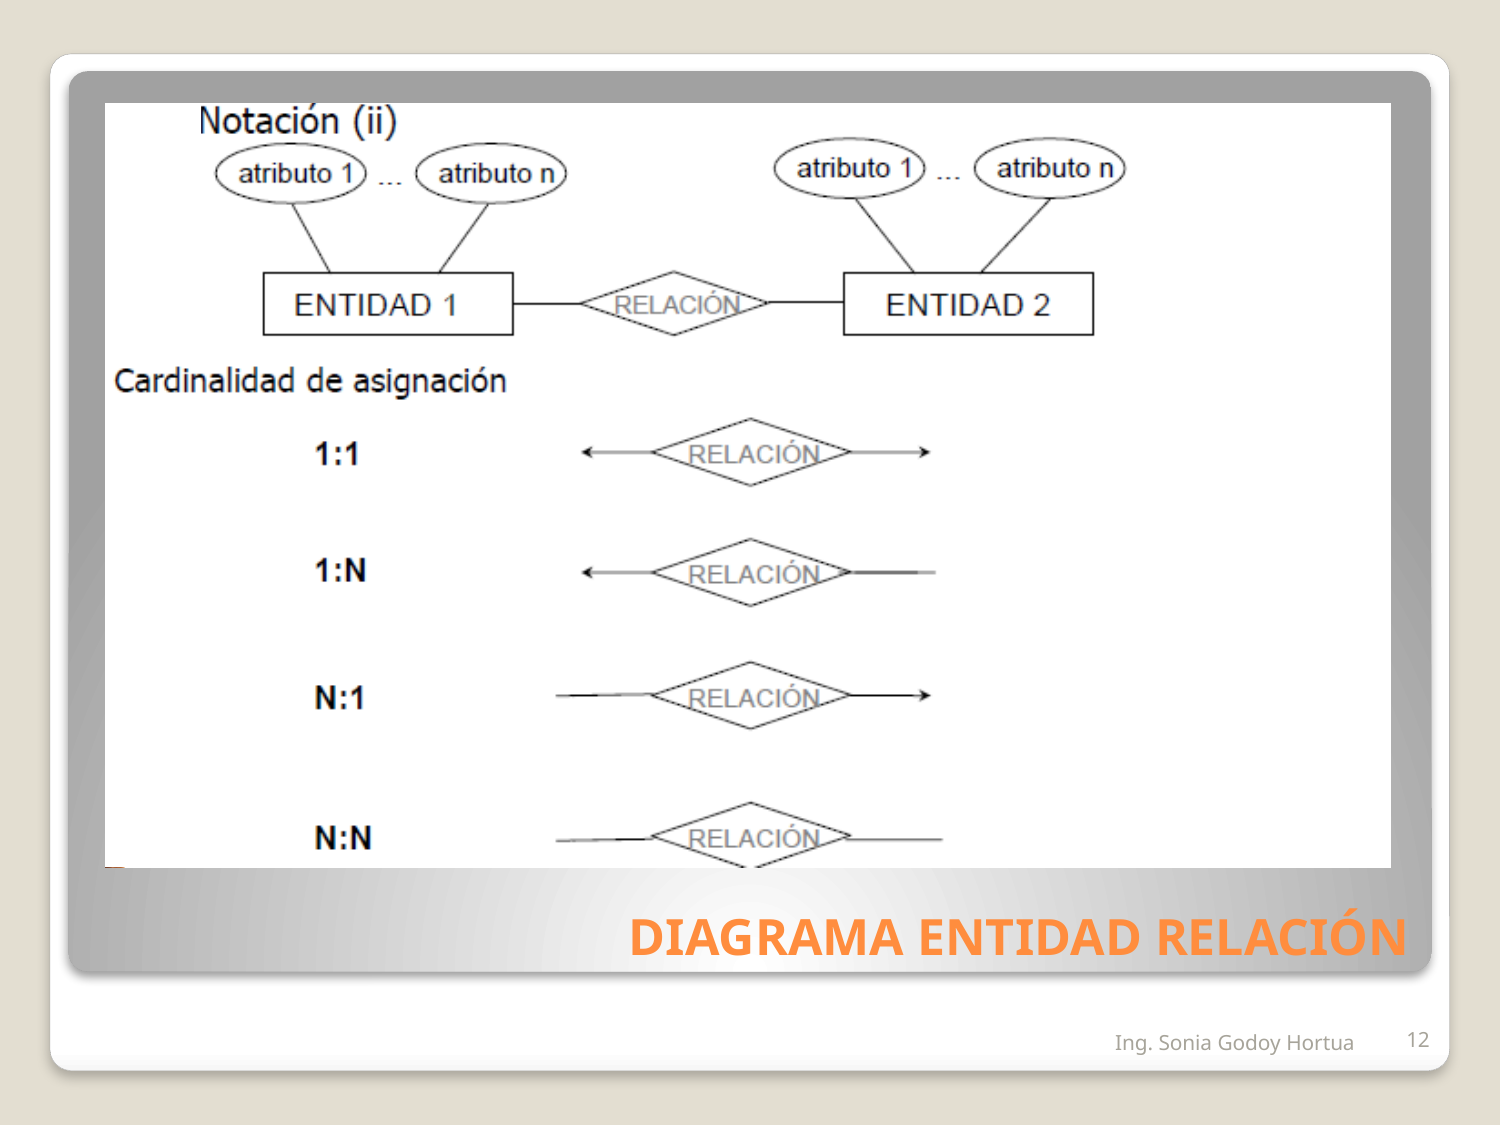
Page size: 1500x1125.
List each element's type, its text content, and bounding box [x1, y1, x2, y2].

footer Ing. Sonia Godoy Hortua [994, 1002, 1369, 1063]
picture [105, 103, 1392, 868]
slide_number 12 [1369, 1002, 1445, 1063]
title DIAGRAMA ENTIDAD RELACIÓN [82, 884, 1425, 973]
